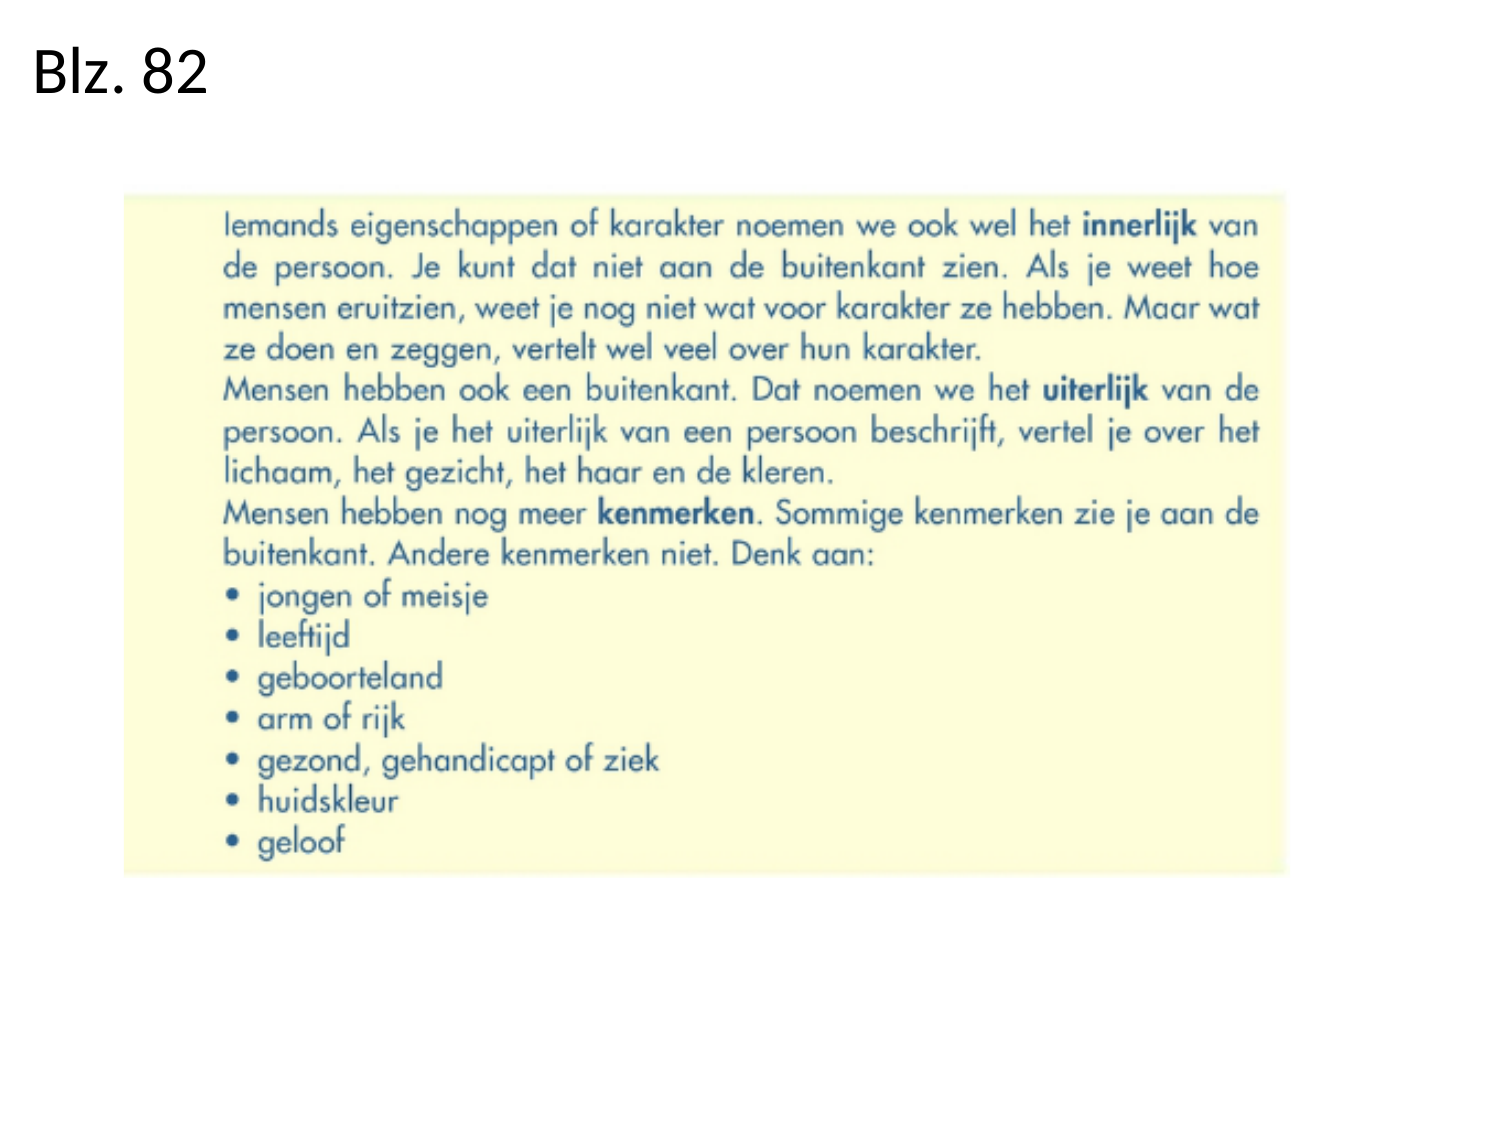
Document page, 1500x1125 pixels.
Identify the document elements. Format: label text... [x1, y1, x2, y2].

text_box Blz. 82 [17, 19, 969, 110]
picture [123, 184, 1291, 879]
